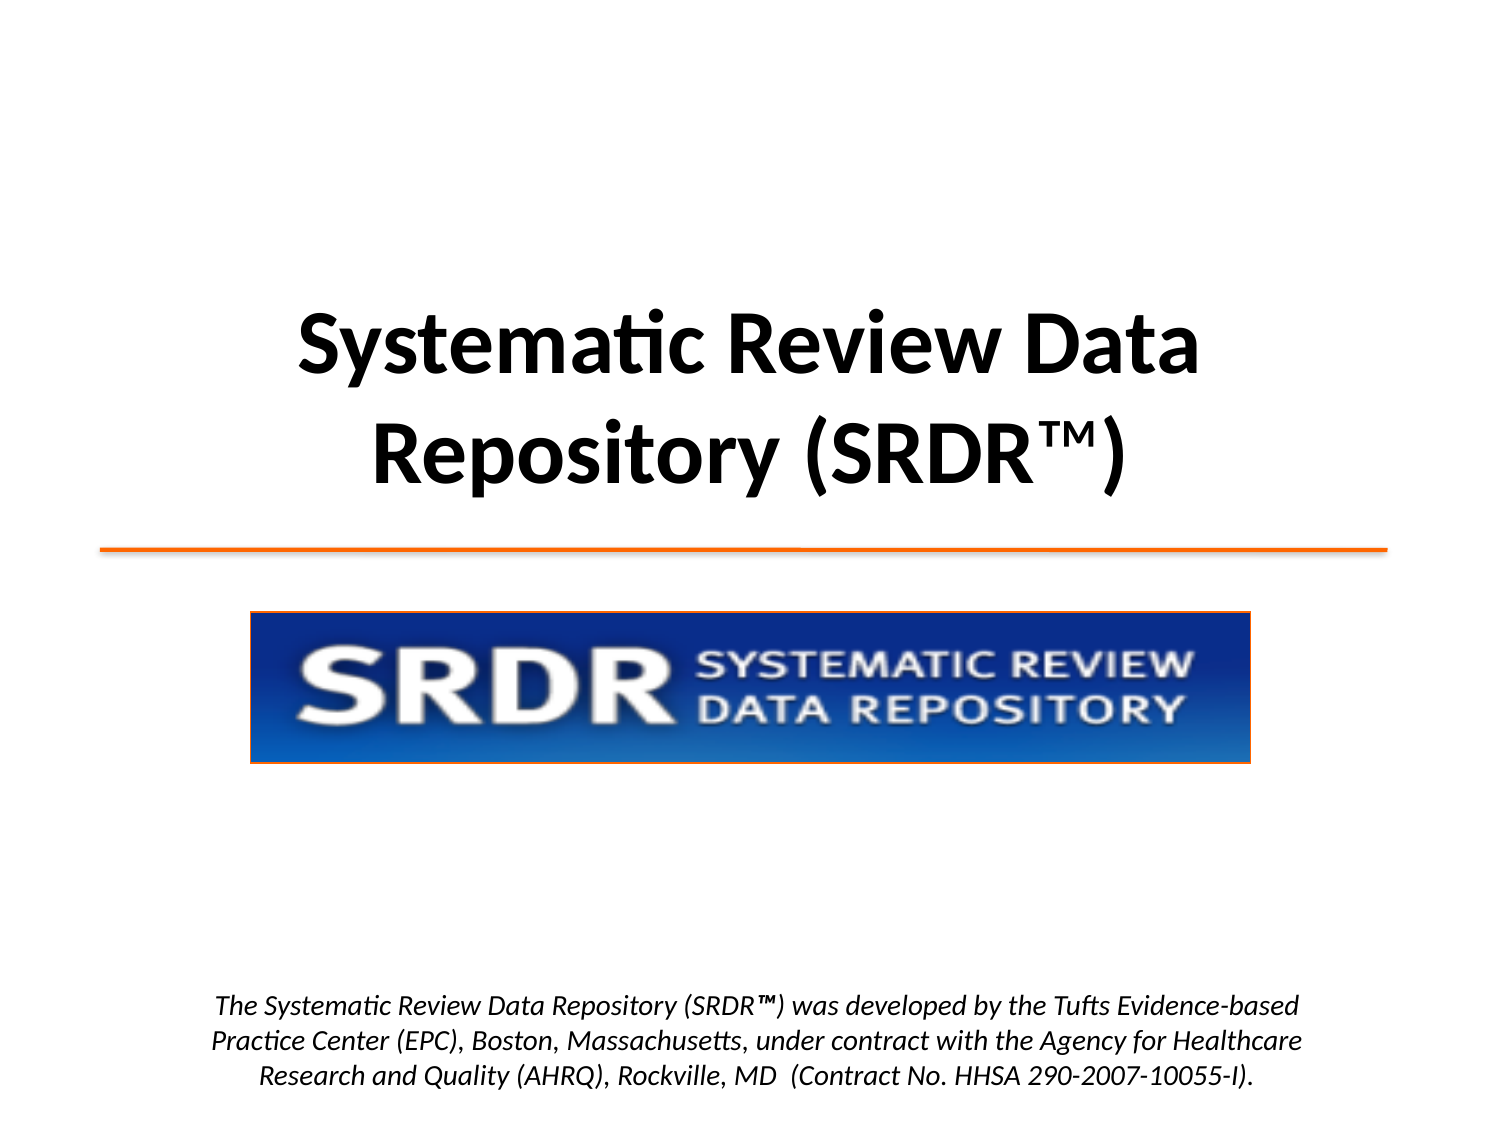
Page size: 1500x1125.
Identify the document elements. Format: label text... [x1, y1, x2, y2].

picture [250, 612, 1251, 763]
title Systematic Review Data Repository (SRDR™) [112, 271, 1388, 513]
text_box The Systematic Review Data Repository (SRDR™) was developed by the Tufts Evidence-based Practice Center (EPC), Boston, Massachusetts, under contract with the Agency for Healthcare Research and Quality (AHRQ), Rockville, MD (Contract No. HHSA 290-2007-10055-I). [152, 978, 1363, 1099]
